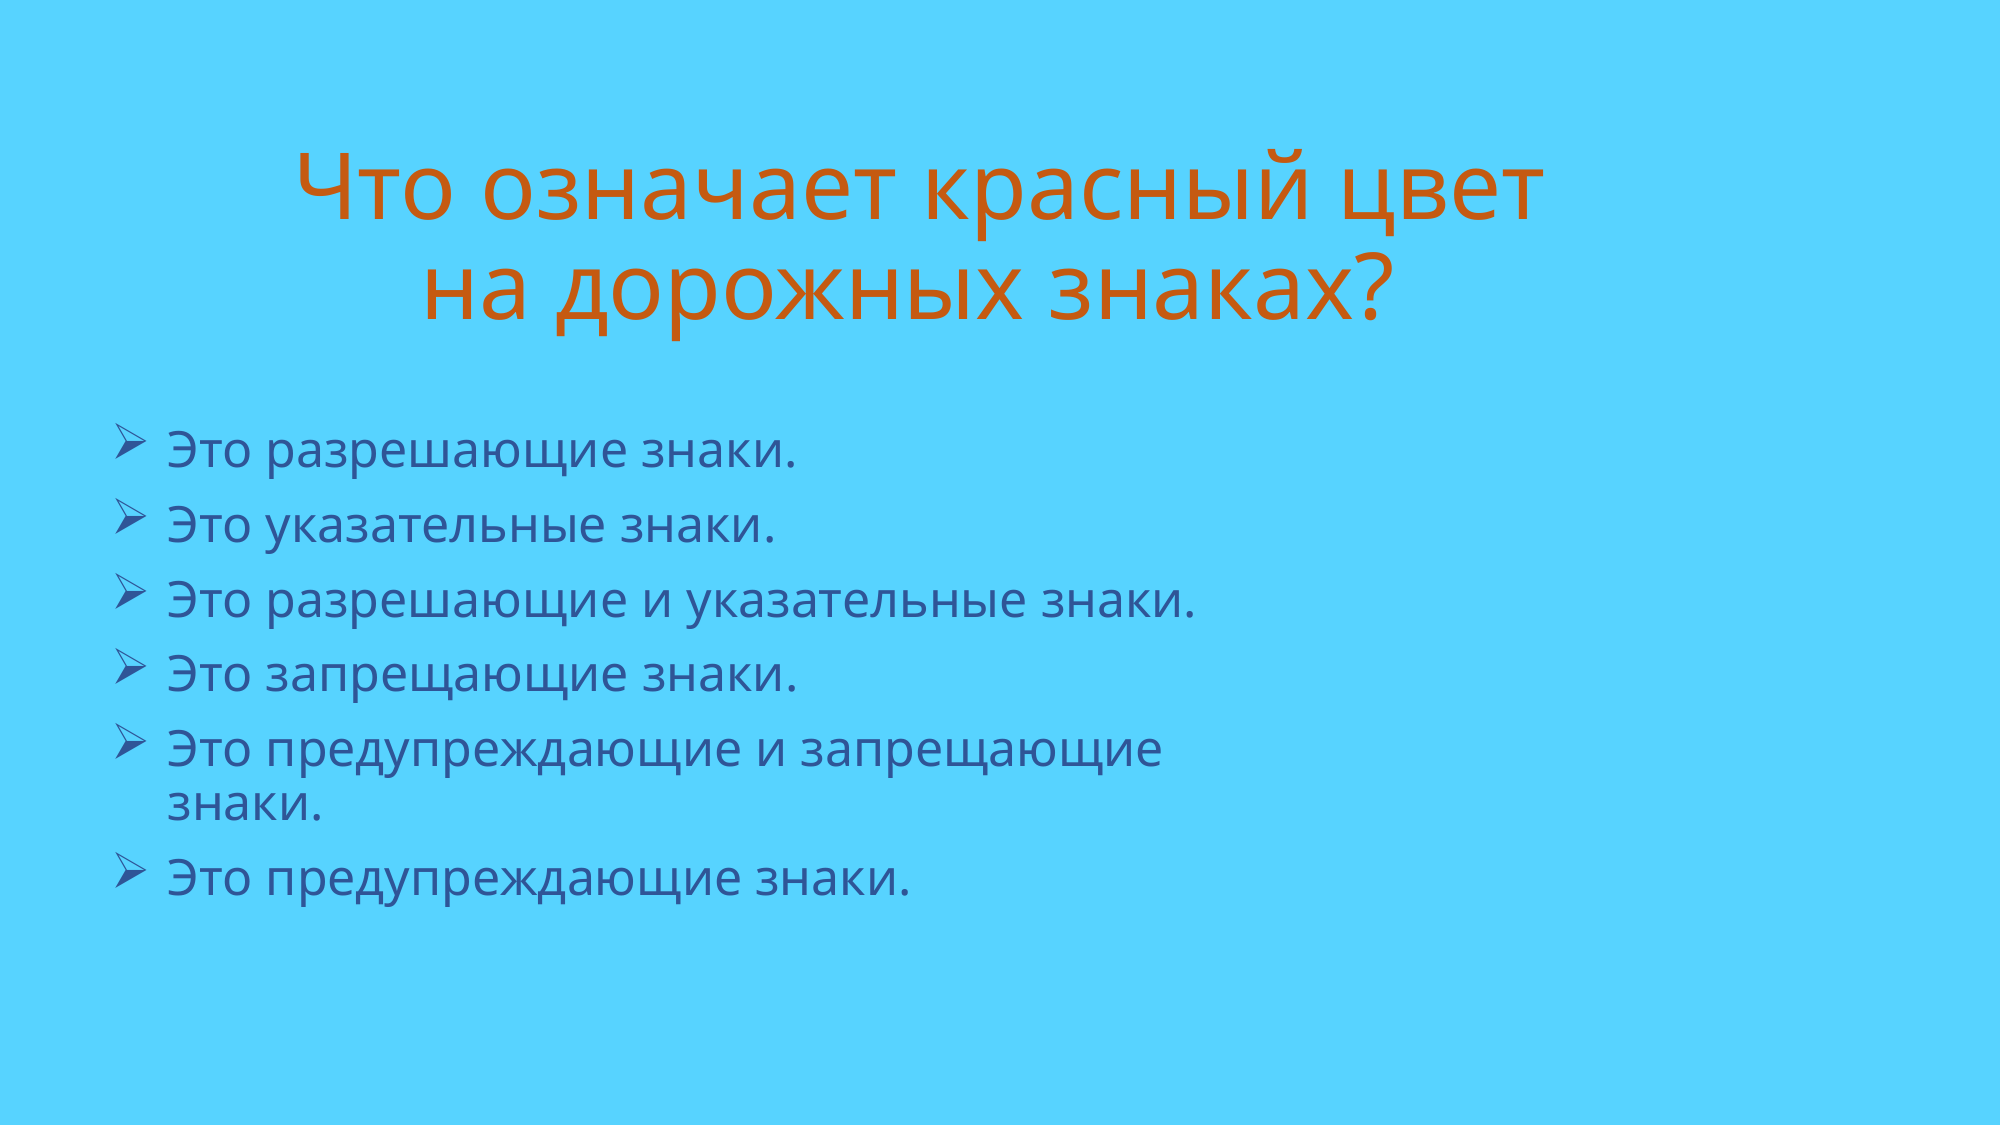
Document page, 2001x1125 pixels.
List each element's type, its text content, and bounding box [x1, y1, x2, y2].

subtitle Это разрешающие знаки. Это указательные знаки. Это разрешающие и указательные знаки. Это запрещающие знаки. Это предупреждающие и запрещающие знаки. Это предупреждающие знаки. [96, 407, 1273, 998]
title Что означает красный цвет на дорожных знаках? [242, 100, 1598, 491]
